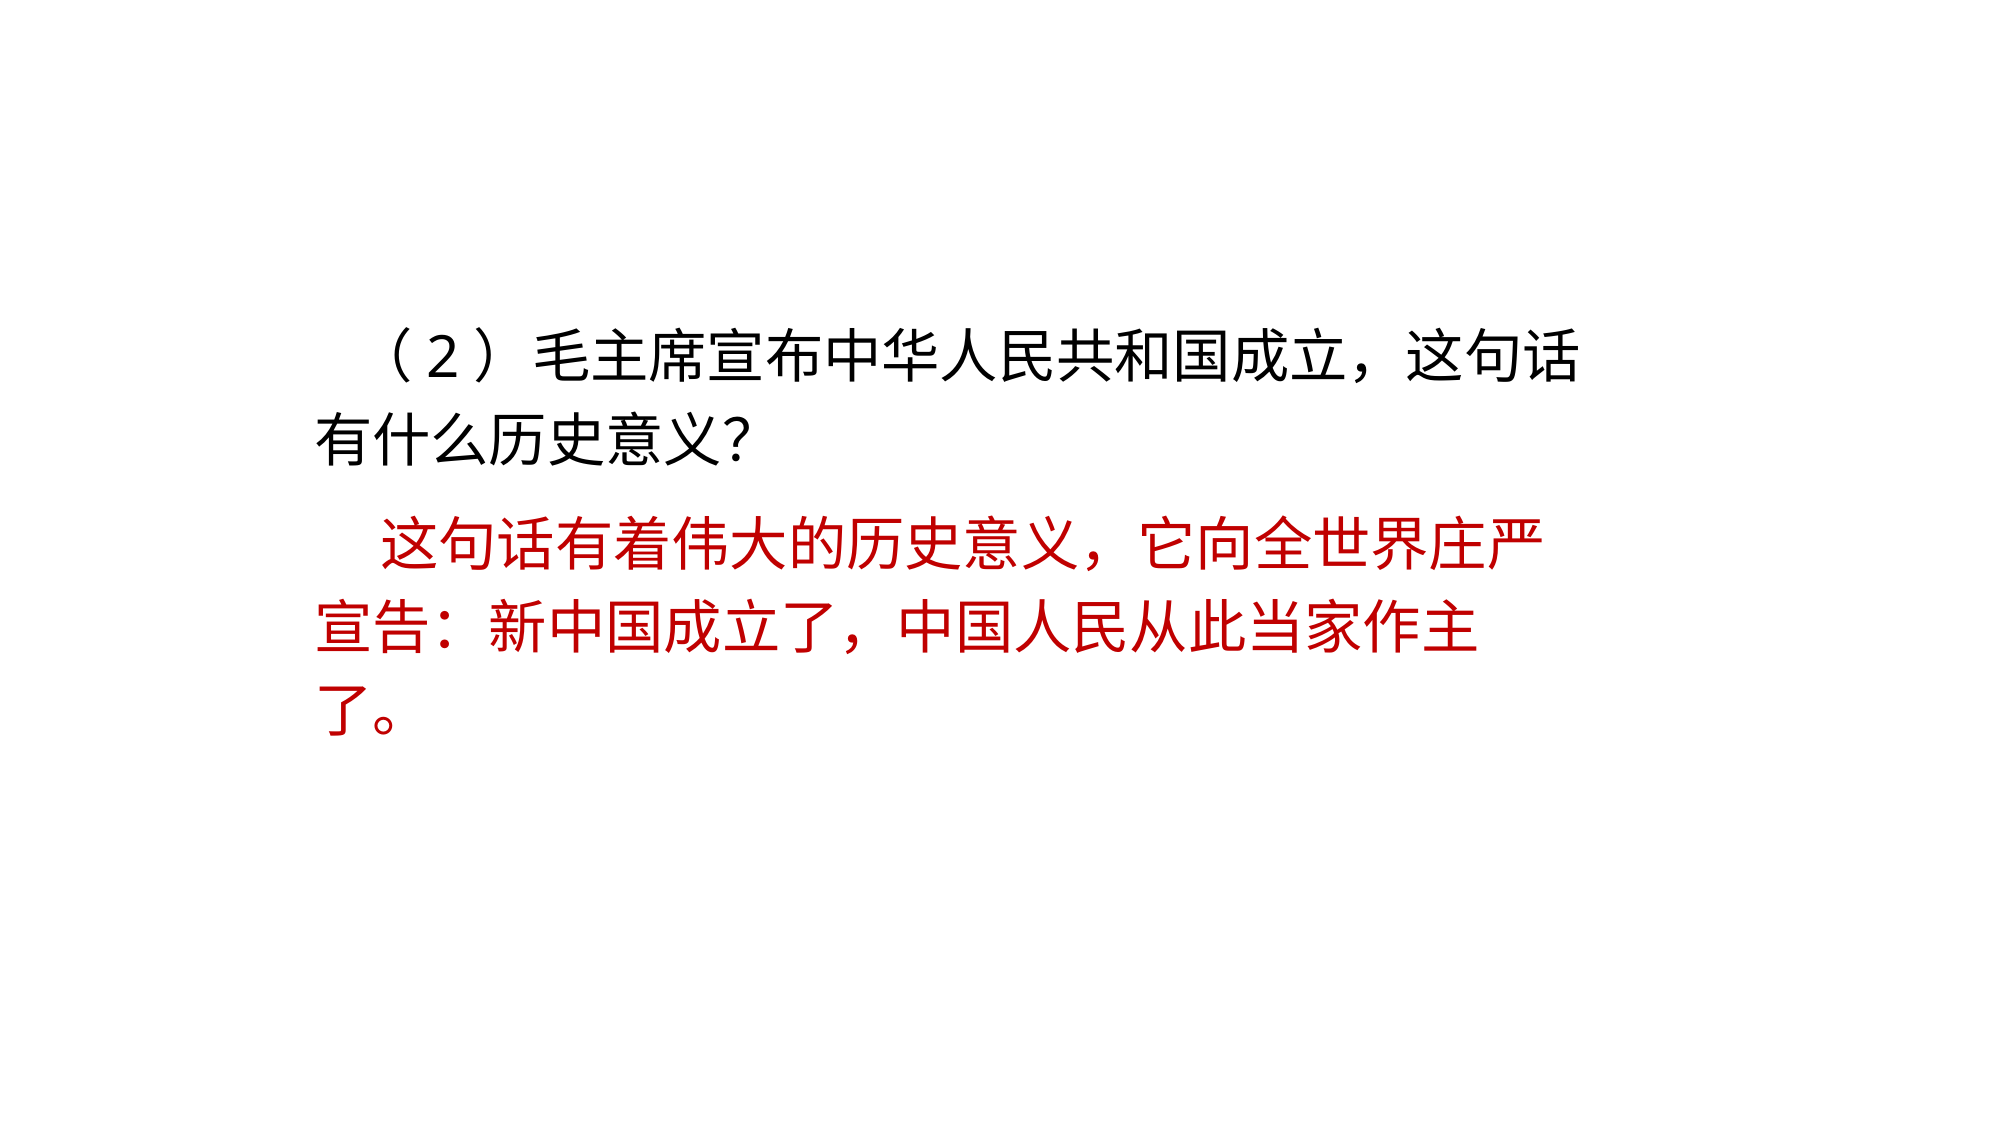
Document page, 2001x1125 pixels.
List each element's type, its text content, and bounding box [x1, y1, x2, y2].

text_box （2）毛主席宣布中华人民共和国成立，这句话有什么历史意义？ 这句话有着伟大的历史意义，它向全世界庄严宣告：新中国成立了，中国人民从此当家作主了。 [299, 298, 1607, 751]
